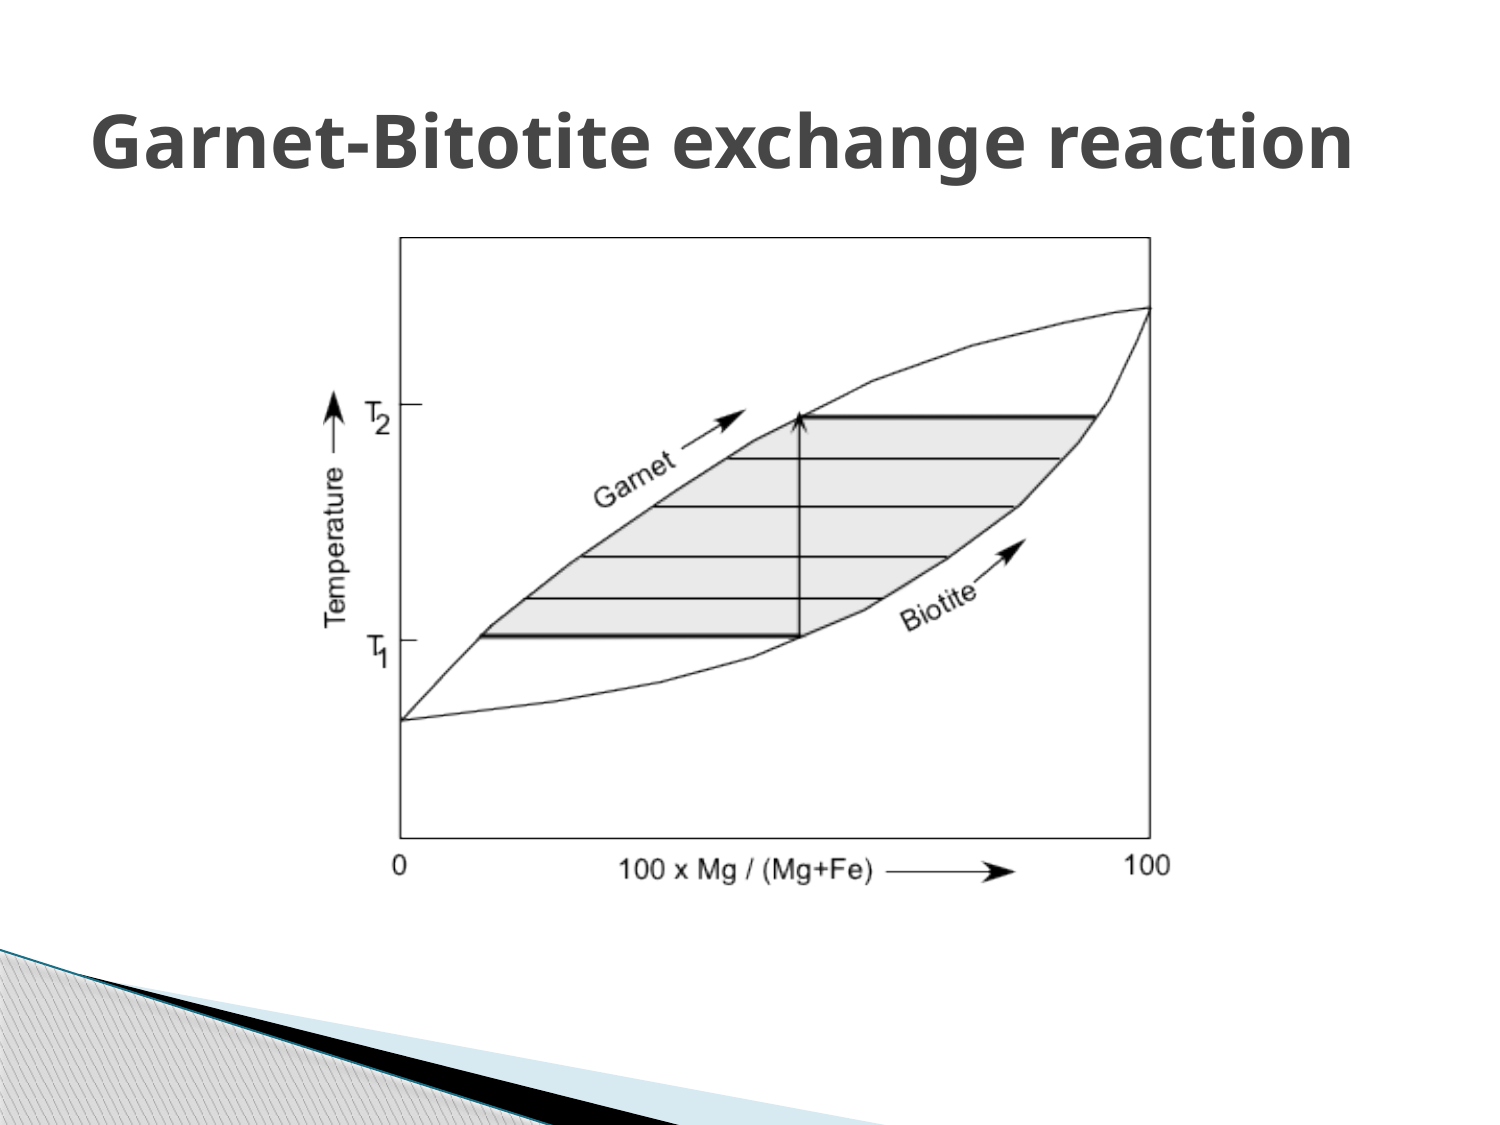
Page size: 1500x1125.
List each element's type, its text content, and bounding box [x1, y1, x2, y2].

title Garnet-Bitotite exchange reaction [75, 45, 1425, 233]
picture [323, 237, 1177, 888]
